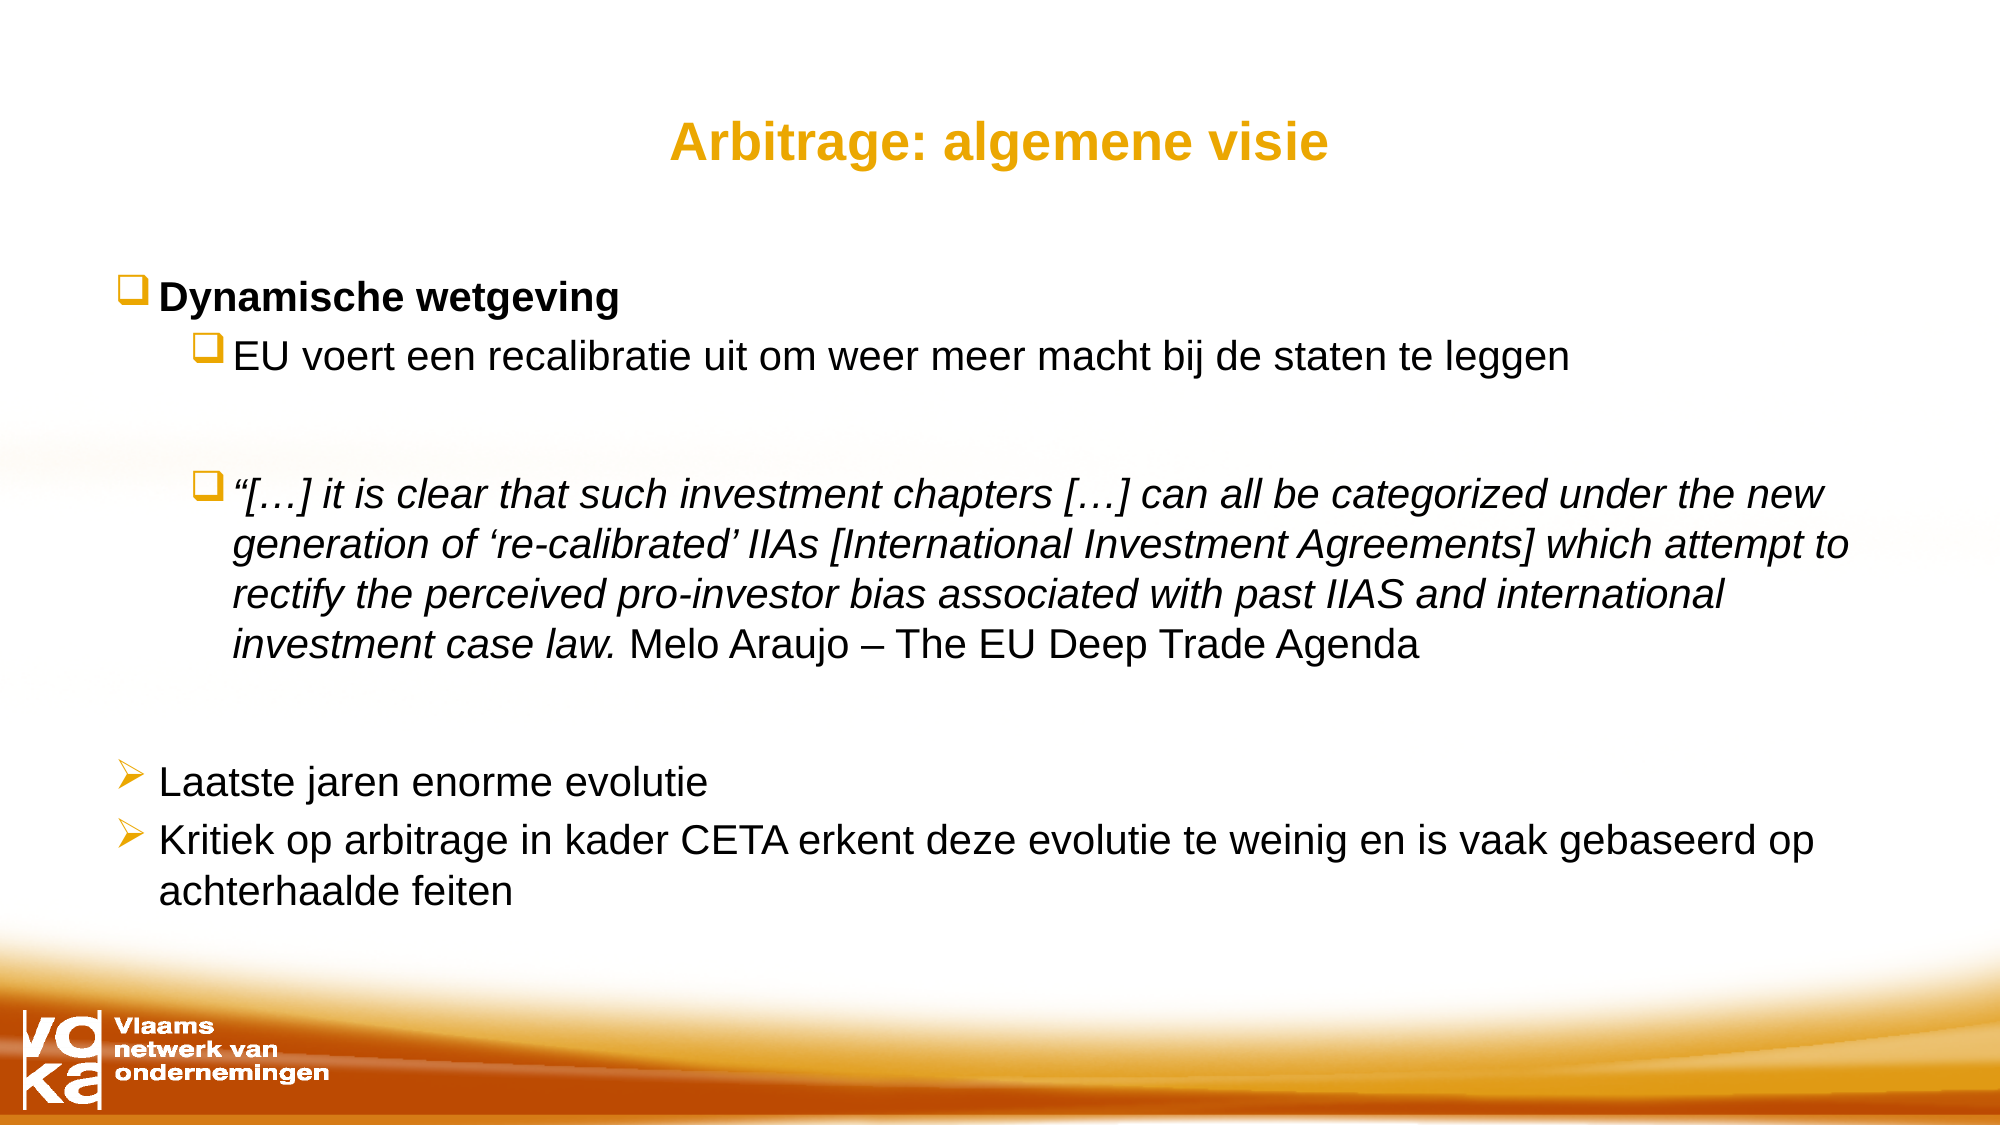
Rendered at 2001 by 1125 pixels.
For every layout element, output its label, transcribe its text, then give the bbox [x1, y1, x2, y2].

list Dynamische wetgeving EU voert een recalibratie uit om weer meer macht bij de staten te leggen “[…] it is clear that such investment chapters […] can all be categorized under the new generation of ‘re-calibrated’ IIAs [International Investment Agreements] which attempt to rectify the perceived pro-investor bias associated with past IIAS and international investment case law. Melo Araujo – The EU Deep Trade Agenda Laatste jaren enorme evolutie Kritiek op arbitrage in kader CETA erkent deze evolutie te weinig en is vaak gebaseerd op achterhaalde feiten [99, 262, 1900, 1005]
picture [0, 114, 2000, 1125]
title Arbitrage: algemene visie [99, 45, 1900, 233]
